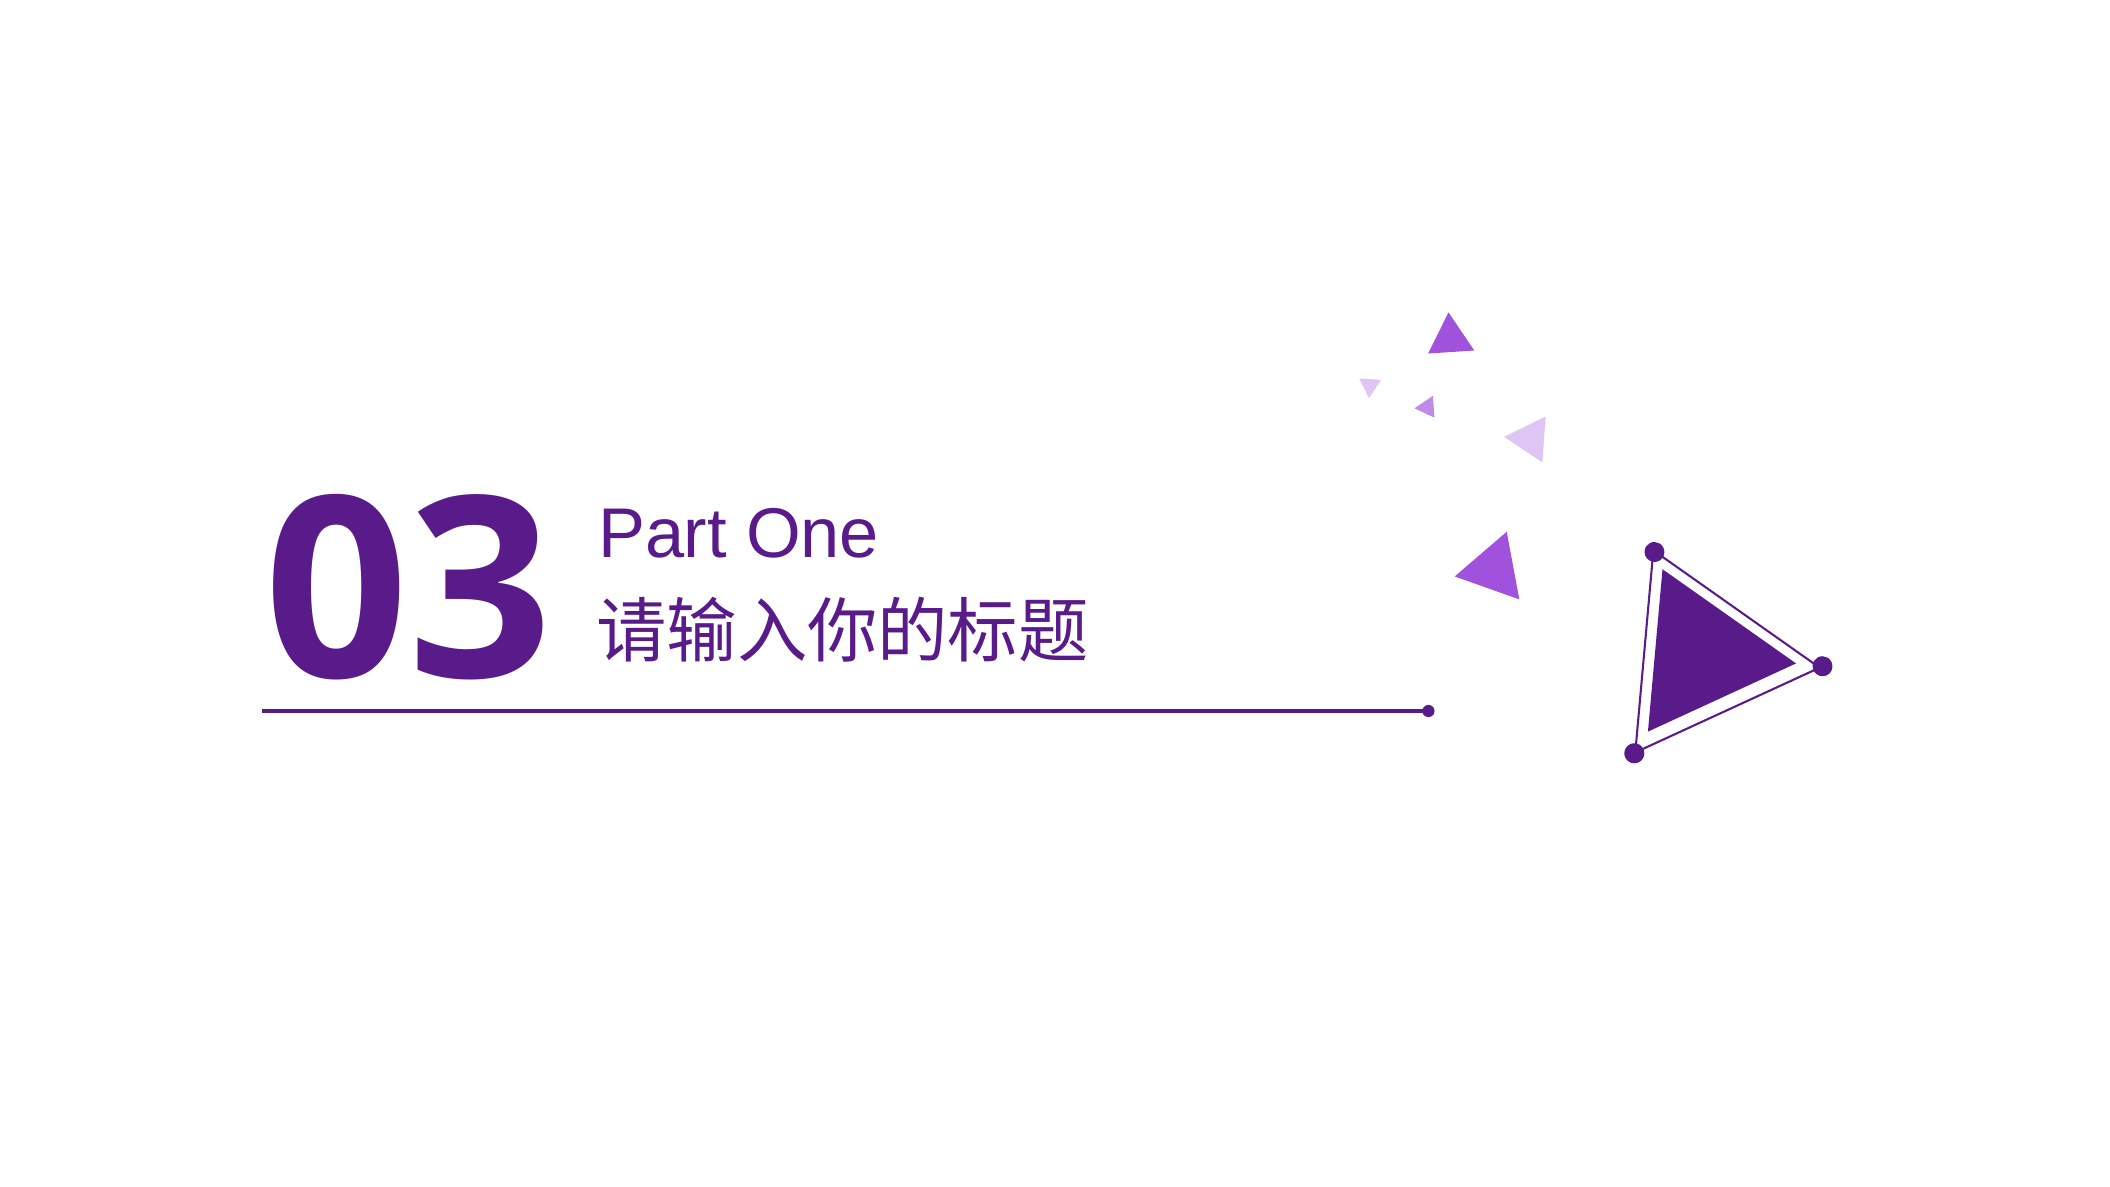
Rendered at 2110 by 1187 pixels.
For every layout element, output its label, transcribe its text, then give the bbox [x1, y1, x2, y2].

text_box [0, 253, 2110, 927]
text_box [1414, 395, 1435, 418]
text_box [1428, 312, 1475, 354]
text_box [1454, 531, 1520, 600]
text_box [1644, 541, 1665, 562]
text_box [1636, 557, 1813, 749]
text_box 请输入你的标题 [581, 578, 1131, 679]
text_box [1624, 743, 1645, 764]
text_box 03 [266, 440, 551, 709]
text_box [1359, 378, 1382, 399]
text_box [1504, 416, 1546, 463]
text_box Part One [583, 479, 895, 579]
text_box [1812, 656, 1833, 677]
